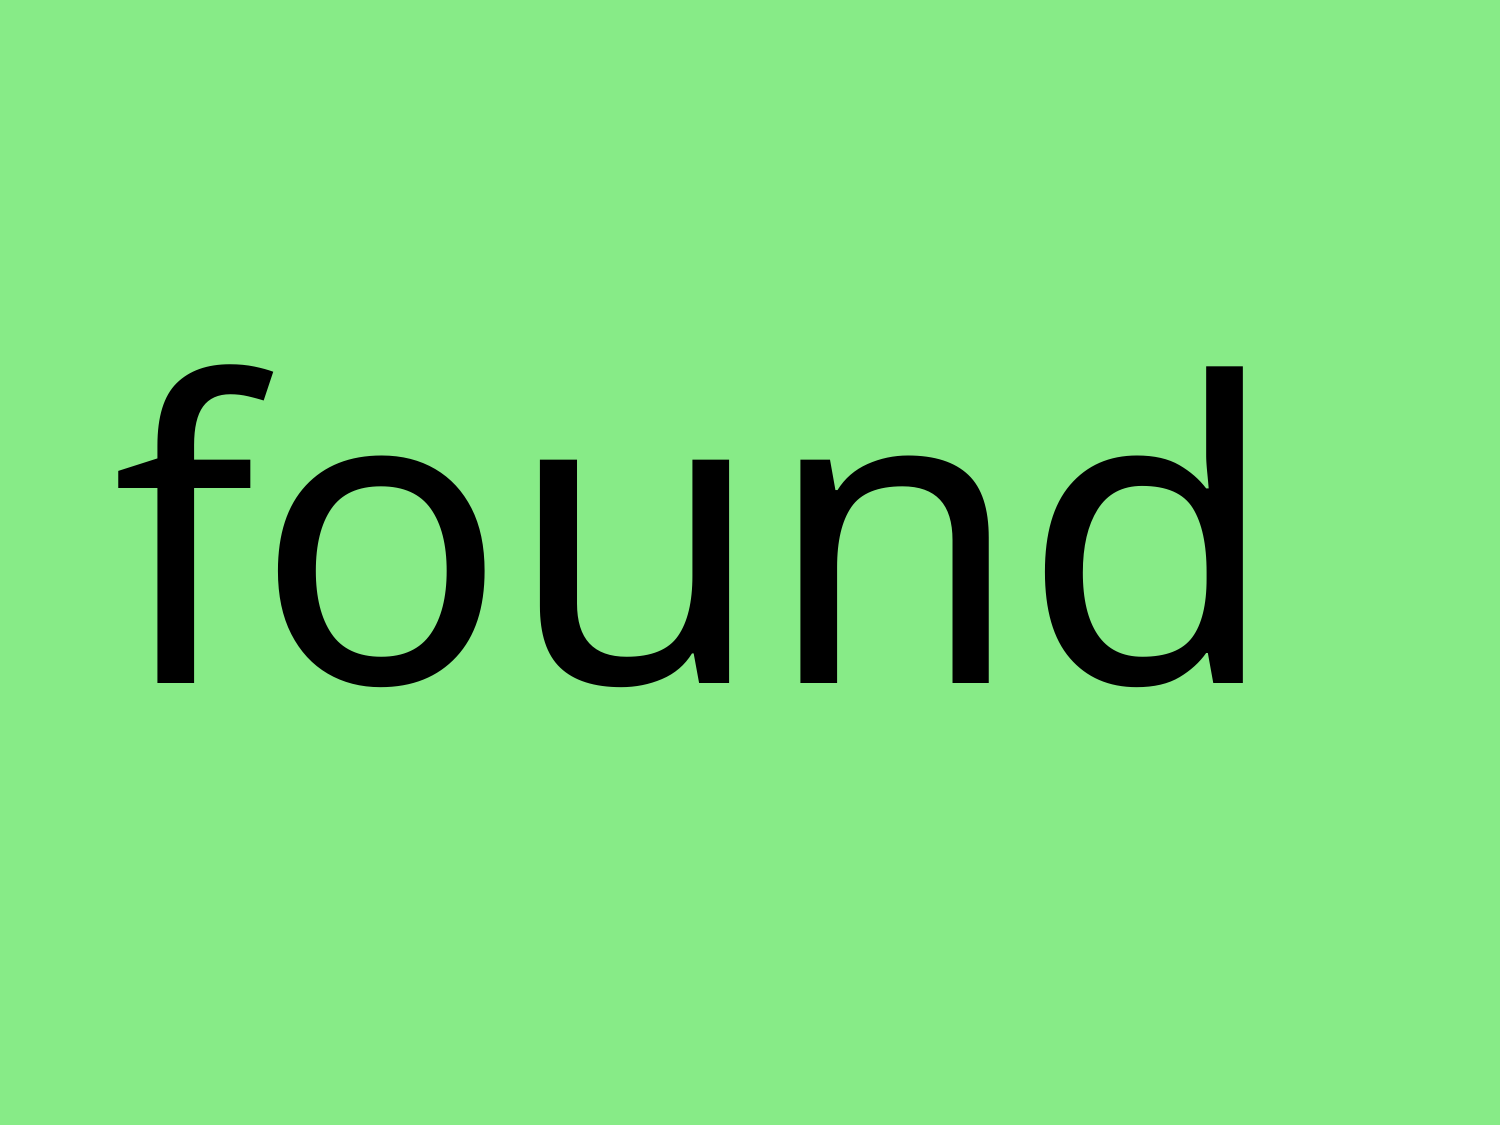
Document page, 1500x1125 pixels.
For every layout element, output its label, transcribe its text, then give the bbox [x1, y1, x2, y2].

text_box found [41, 259, 1459, 775]
